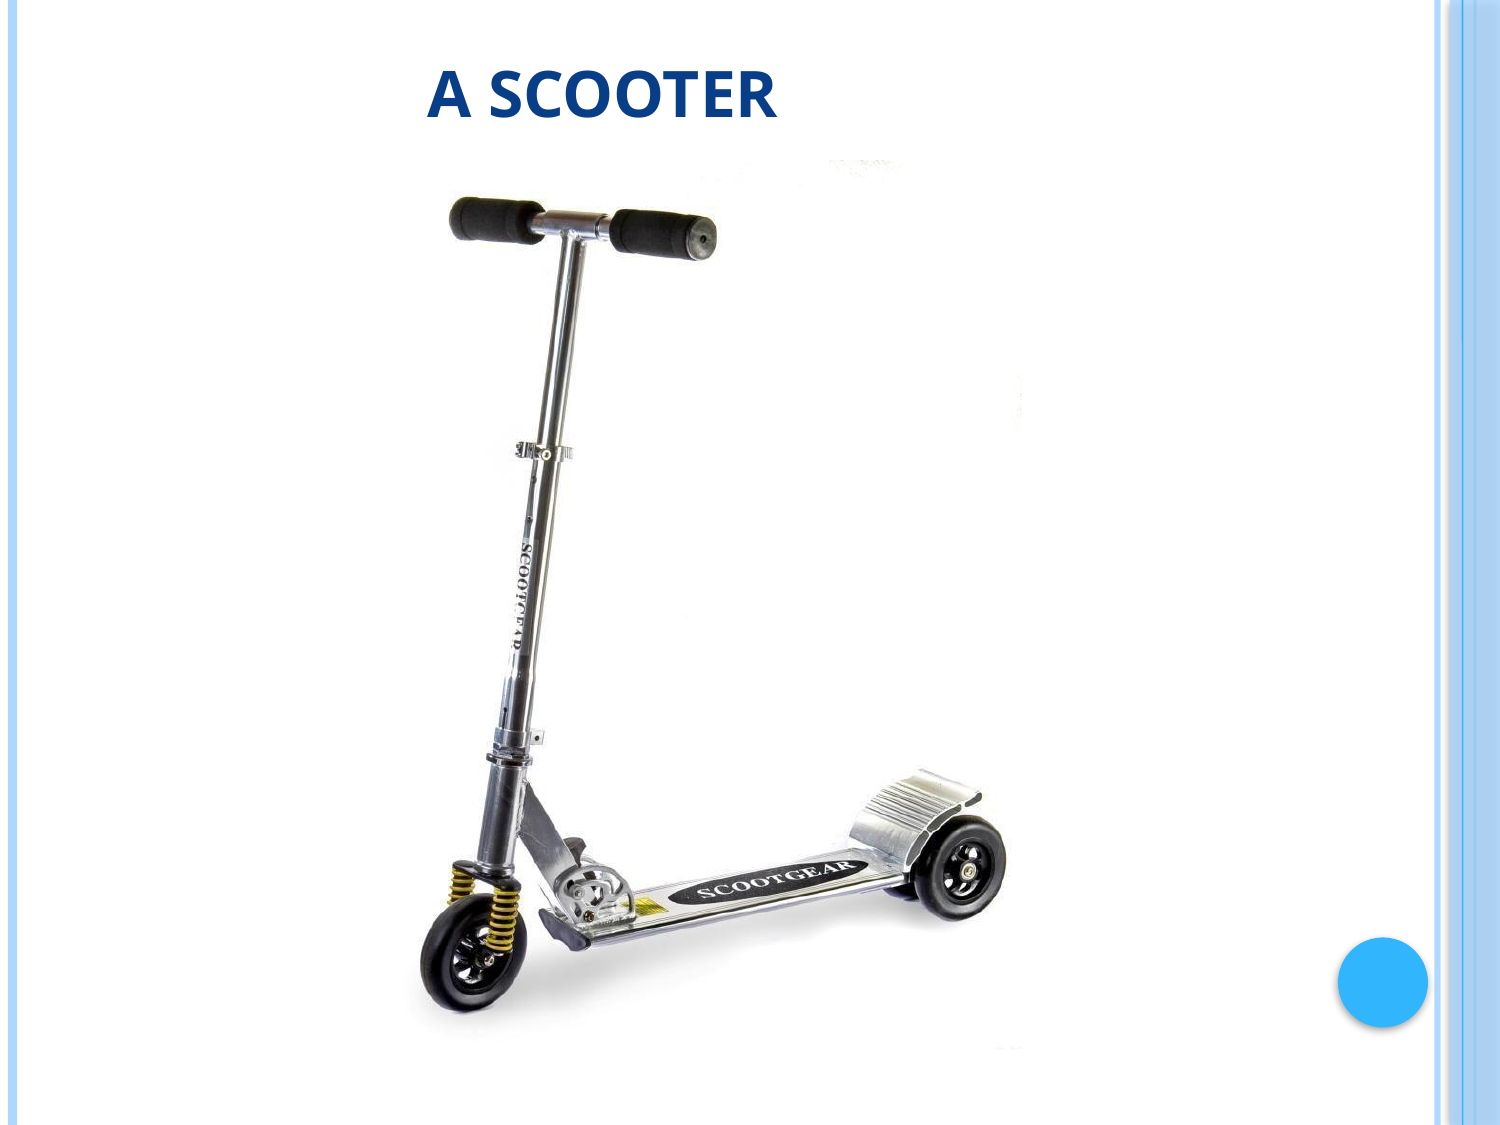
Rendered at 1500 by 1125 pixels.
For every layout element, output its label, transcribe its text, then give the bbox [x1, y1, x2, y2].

title a scooter [75, 45, 1300, 138]
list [371, 160, 1023, 1125]
